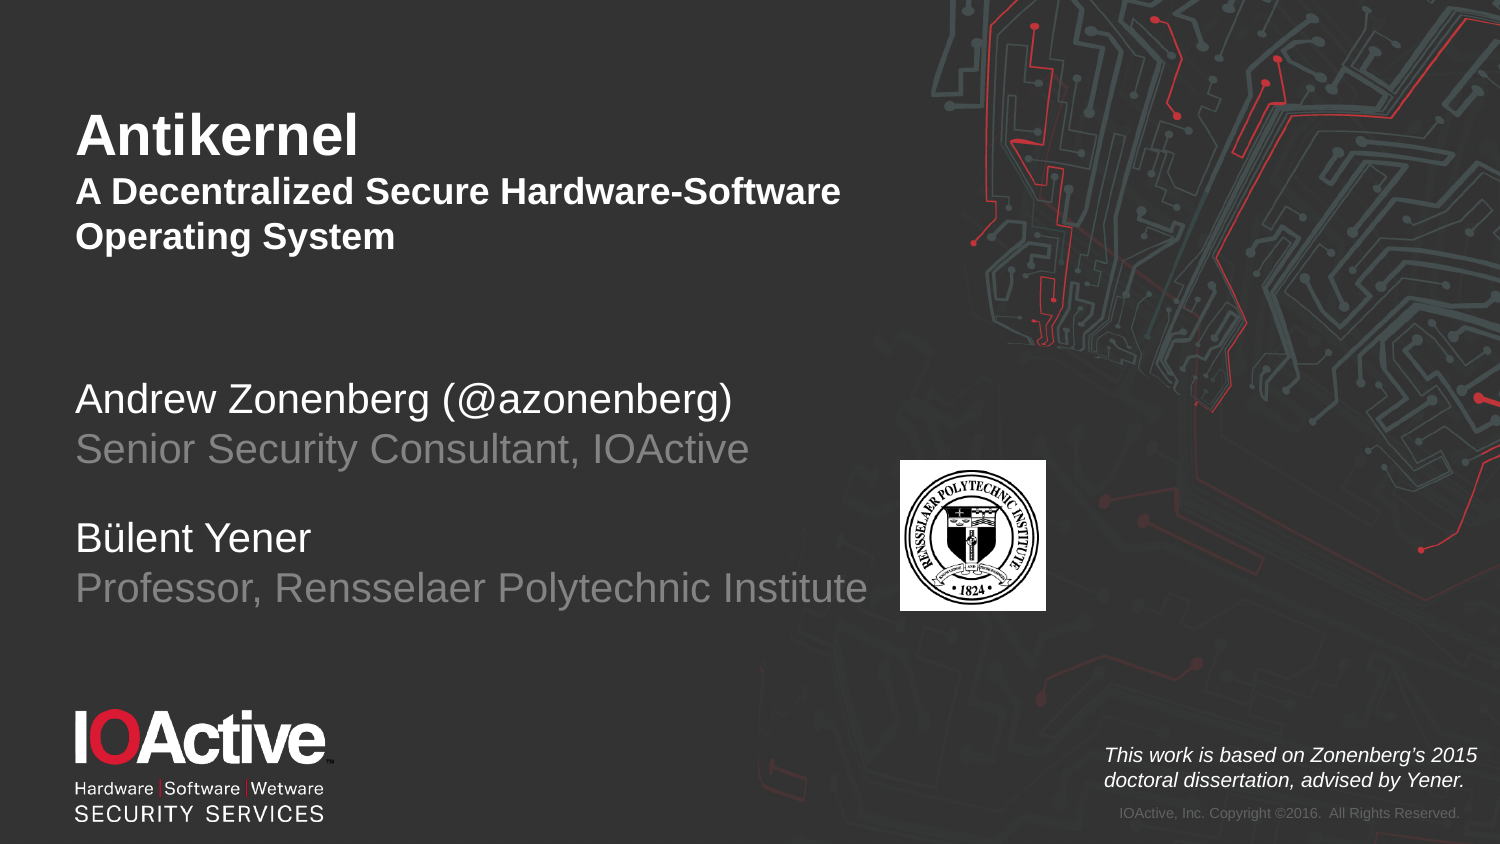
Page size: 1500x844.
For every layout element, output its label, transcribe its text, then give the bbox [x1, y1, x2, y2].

title Antikernel A Decentralized Secure Hardware-Software Operating System [75, 96, 913, 183]
subtitle Andrew Zonenberg (@azonenberg) [75, 371, 913, 422]
picture [0, 0, 1500, 844]
text_box Professor, Rensselaer Polytechnic Institute [75, 561, 894, 611]
text_box This work is based on Zonenberg’s 2015 doctoral dissertation, advised by Yener. [1089, 734, 1493, 799]
list Senior Security Consultant, IOActive [75, 421, 912, 472]
text_box Bülent Yener [74, 511, 894, 562]
